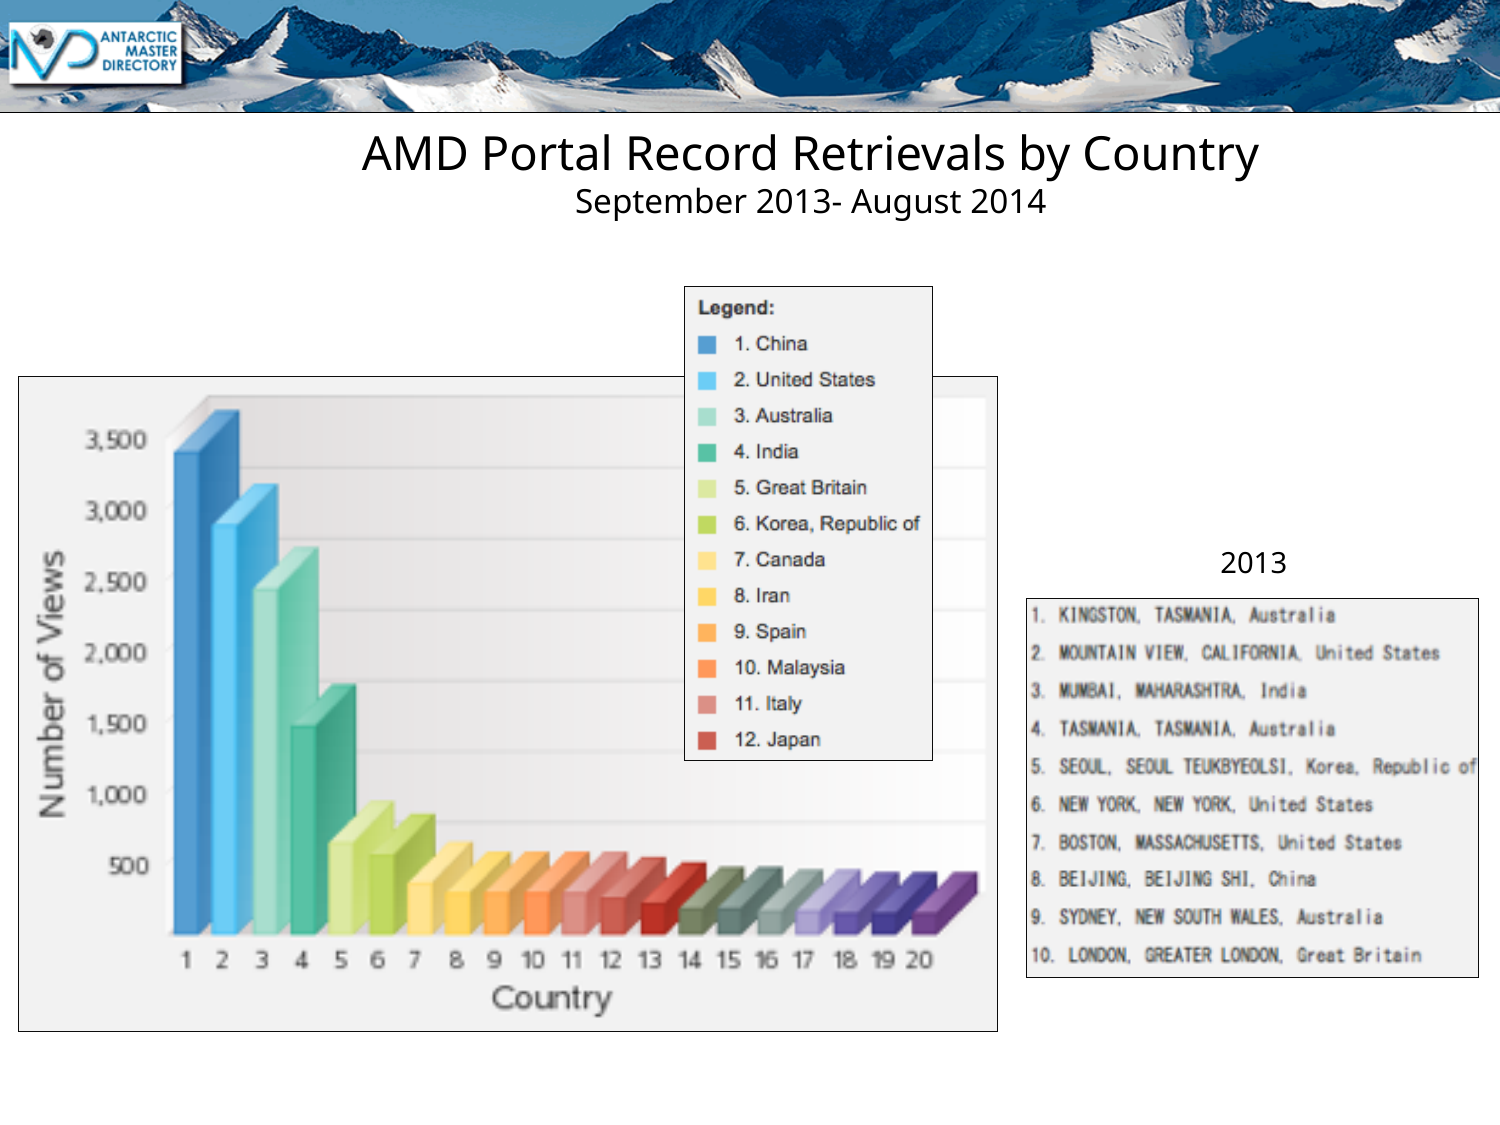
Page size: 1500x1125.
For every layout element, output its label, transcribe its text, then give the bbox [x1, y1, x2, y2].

picture [1025, 598, 1479, 978]
picture [0, 0, 1500, 112]
text_box AMD Portal Record Retrievals by Country September 2013- August 2014 [298, 83, 1324, 260]
picture [18, 285, 998, 1032]
text_box 2013 [1205, 537, 1303, 588]
